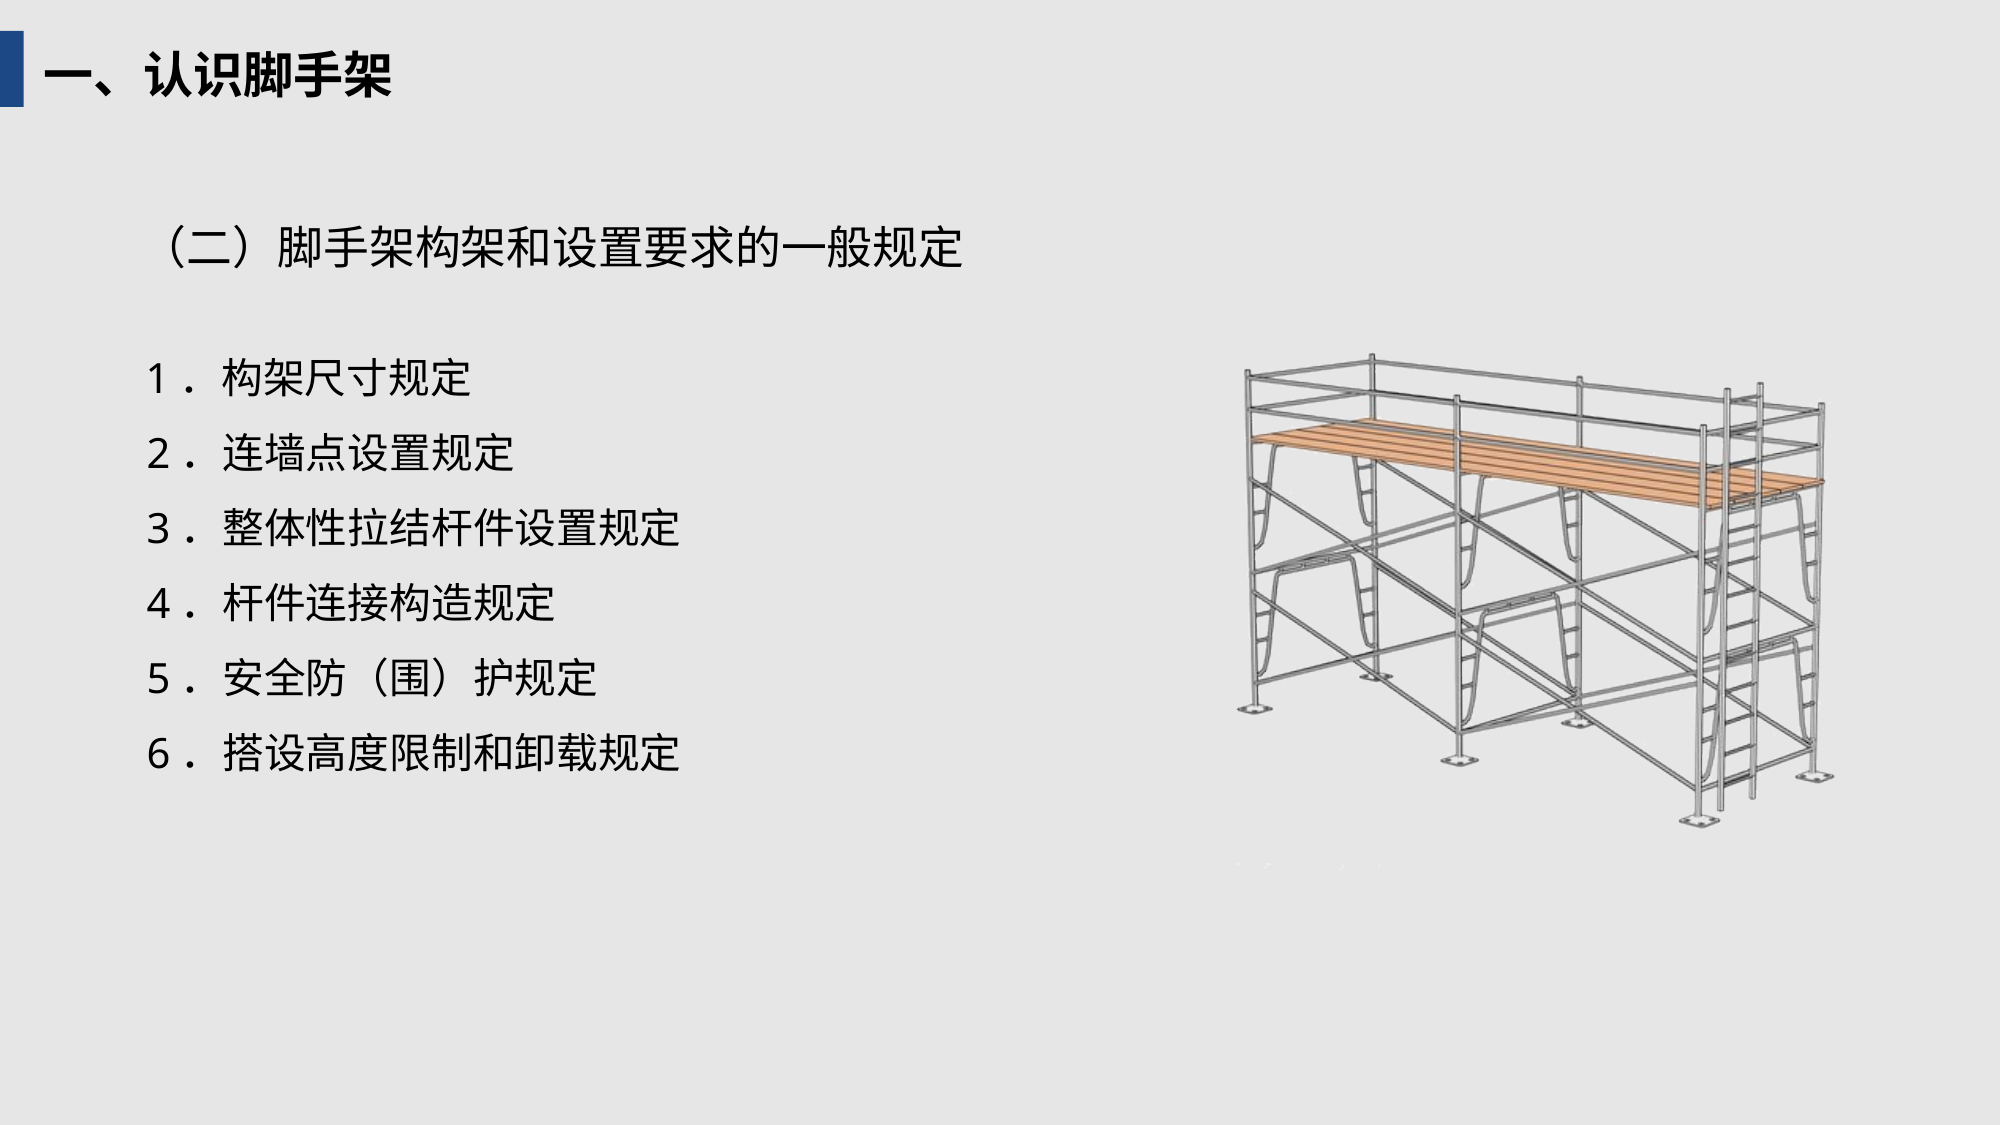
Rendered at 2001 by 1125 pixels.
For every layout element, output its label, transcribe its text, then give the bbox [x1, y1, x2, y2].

text_box [0, 30, 24, 107]
text_box 一、认识脚手架 [28, 36, 462, 111]
text_box 1．构架尺寸规定 2．连墙点设置规定 3．整体性拉结杆件设置规定 4．杆件连接构造规定 5．安全防（围）护规定 6．搭设高度限制和卸载规定 [121, 319, 1211, 785]
text_box （二）脚手架构架和设置要求的一般规定 [126, 211, 980, 282]
picture [1216, 246, 1848, 879]
